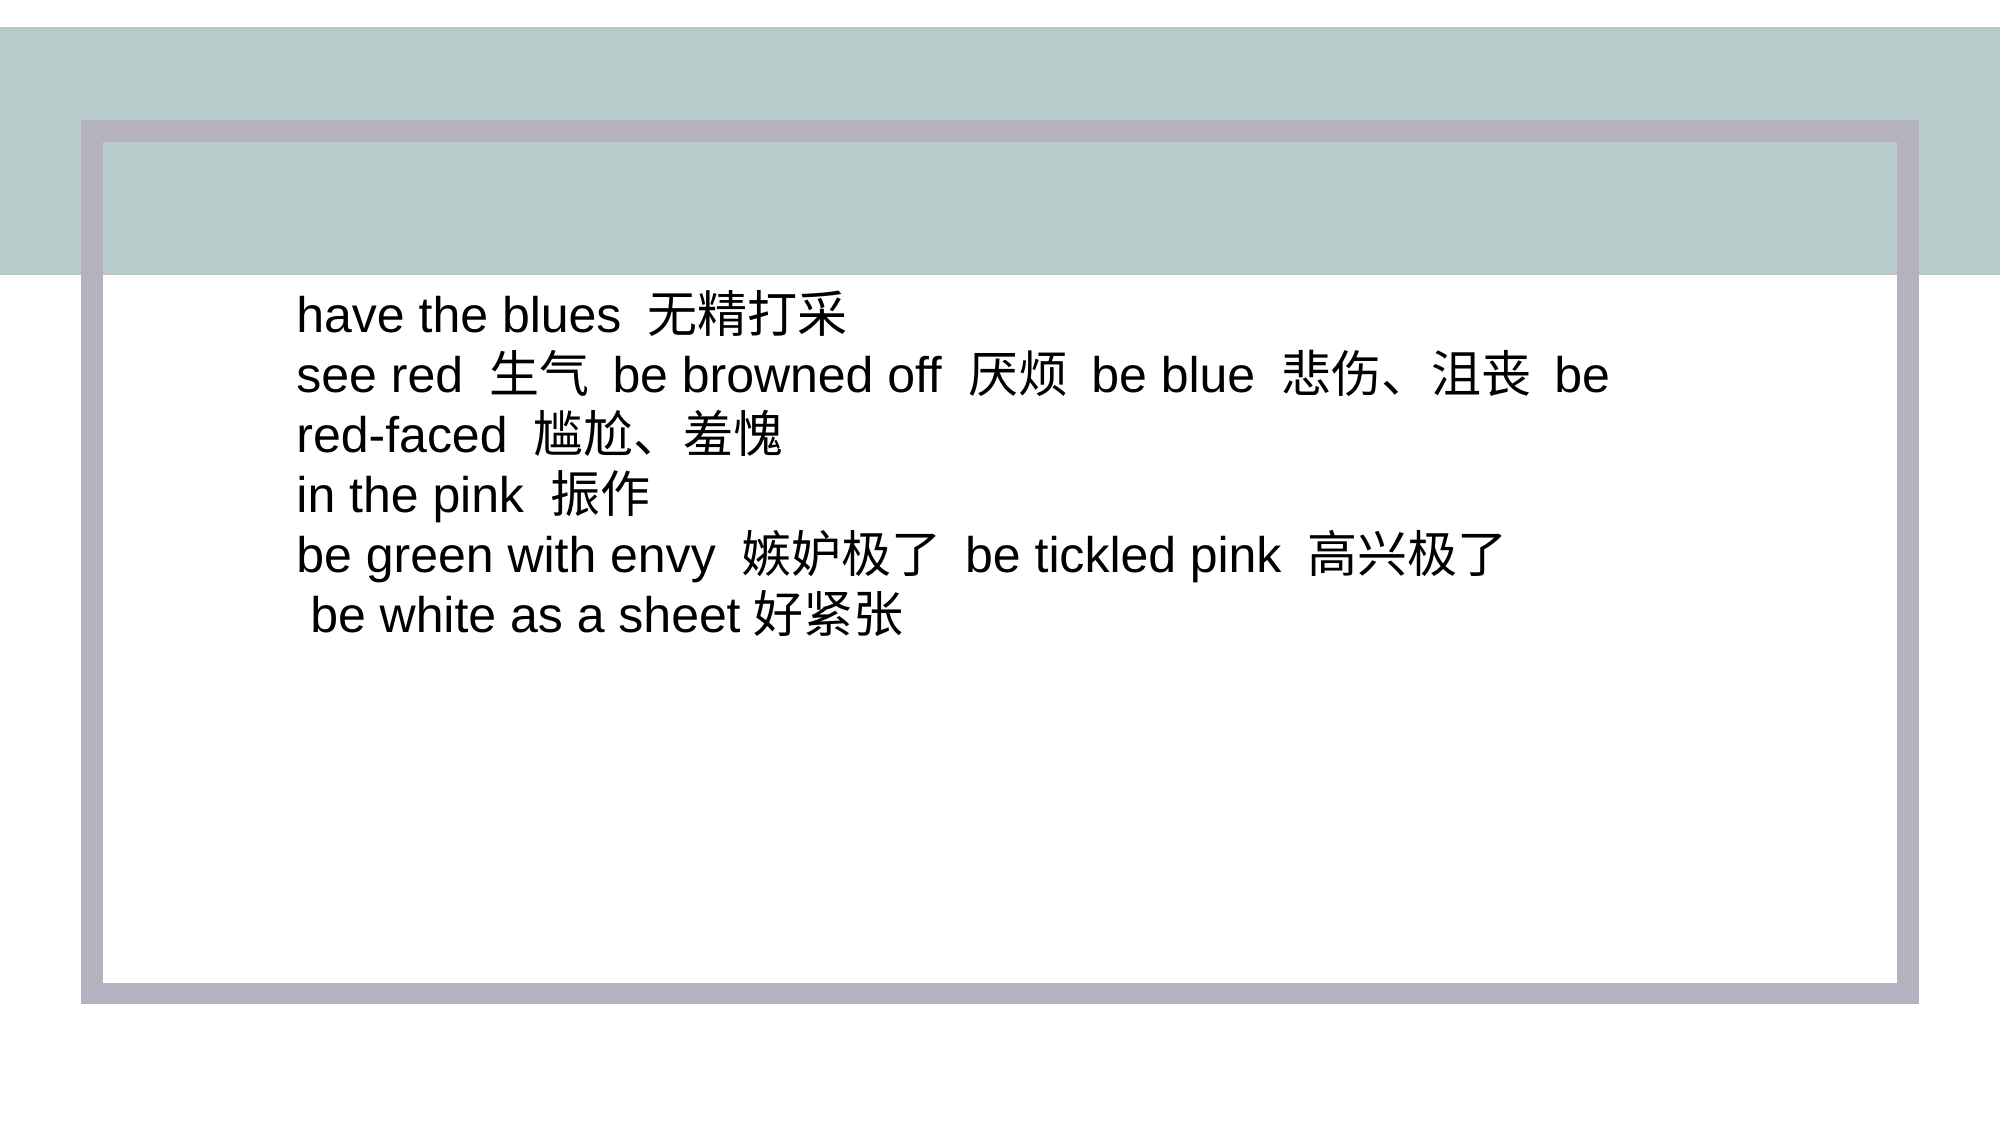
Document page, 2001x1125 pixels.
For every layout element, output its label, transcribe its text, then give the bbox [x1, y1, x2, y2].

text_box have the blues 无精打采 see red 生气 be browned off 厌烦 be blue 悲伤、沮丧 be red-faced 尴尬、羞愧 in the pink 振作 be green with envy 嫉妒极了 be tickled pink 高兴极了 be white as a sheet好紧张 [281, 275, 1631, 650]
text_box [0, 26, 2000, 276]
text_box [91, 130, 1909, 995]
